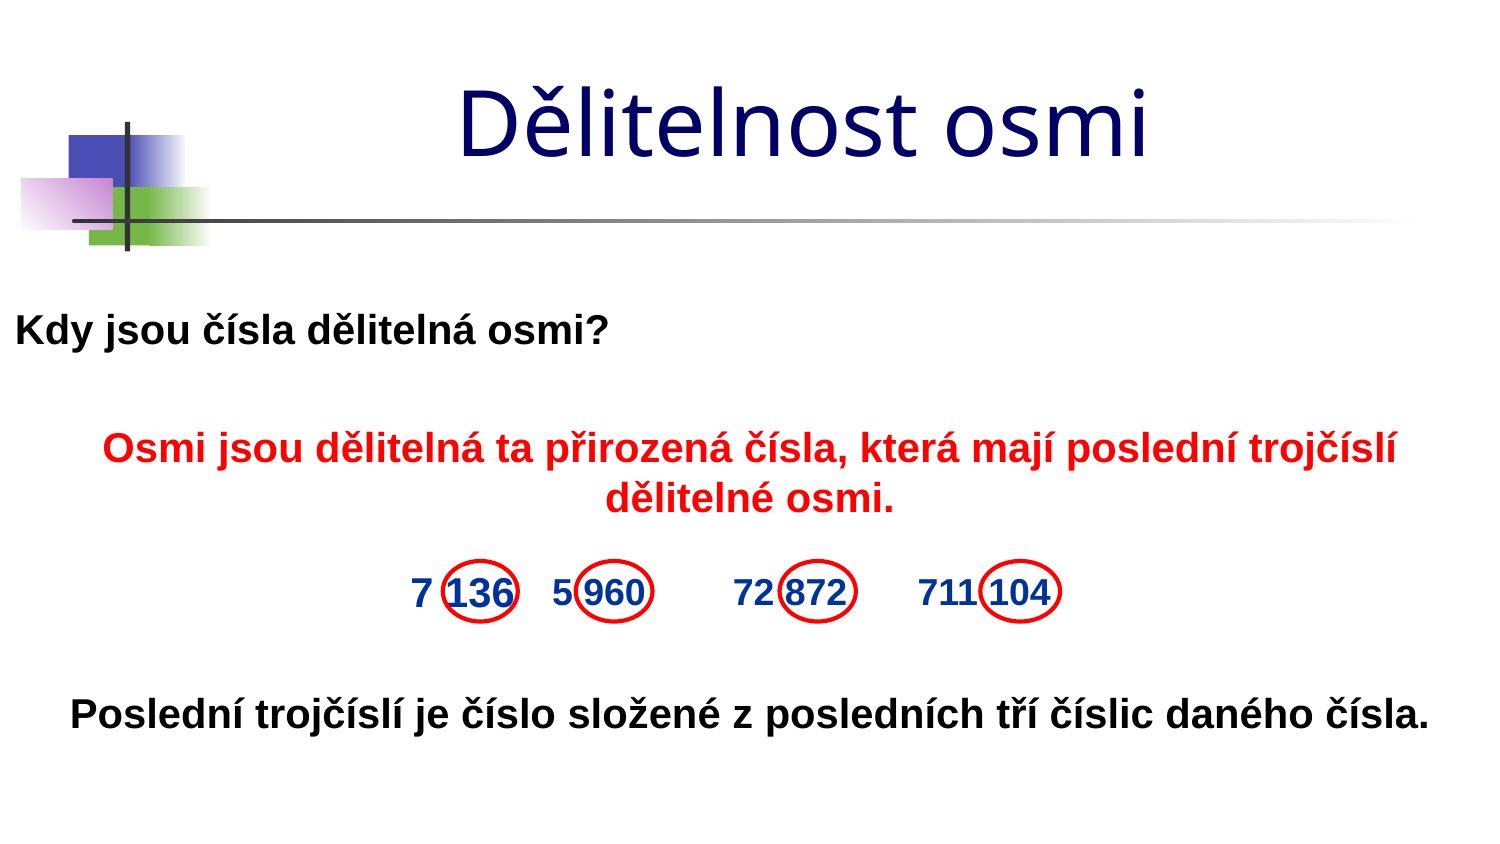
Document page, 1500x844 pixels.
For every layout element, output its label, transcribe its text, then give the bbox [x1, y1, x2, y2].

text_box Kdy jsou čísla dělitelná osmi? [0, 295, 695, 361]
text_box [980, 560, 1061, 622]
text_box 711 104 [1021, 560, 1066, 621]
text_box Poslední trojčíslí je číslo složené z posledních tří číslic daného čísla. [0, 679, 1500, 744]
text_box 5 960 [615, 560, 680, 621]
text_box [575, 560, 653, 622]
text_box 5 960 [537, 560, 613, 621]
text_box Osmi jsou dělitelná ta přirozená čísla, která mají poslední trojčíslí dělitelné osmi. [0, 413, 1500, 529]
text_box 72 872 [819, 560, 873, 621]
text_box [442, 560, 518, 622]
text_box [779, 560, 856, 622]
text_box 72 872 [718, 560, 817, 621]
text_box 7 136 [395, 558, 538, 623]
title Dělitelnost osmi [106, 29, 1500, 210]
text_box 711 104 [902, 560, 1019, 621]
